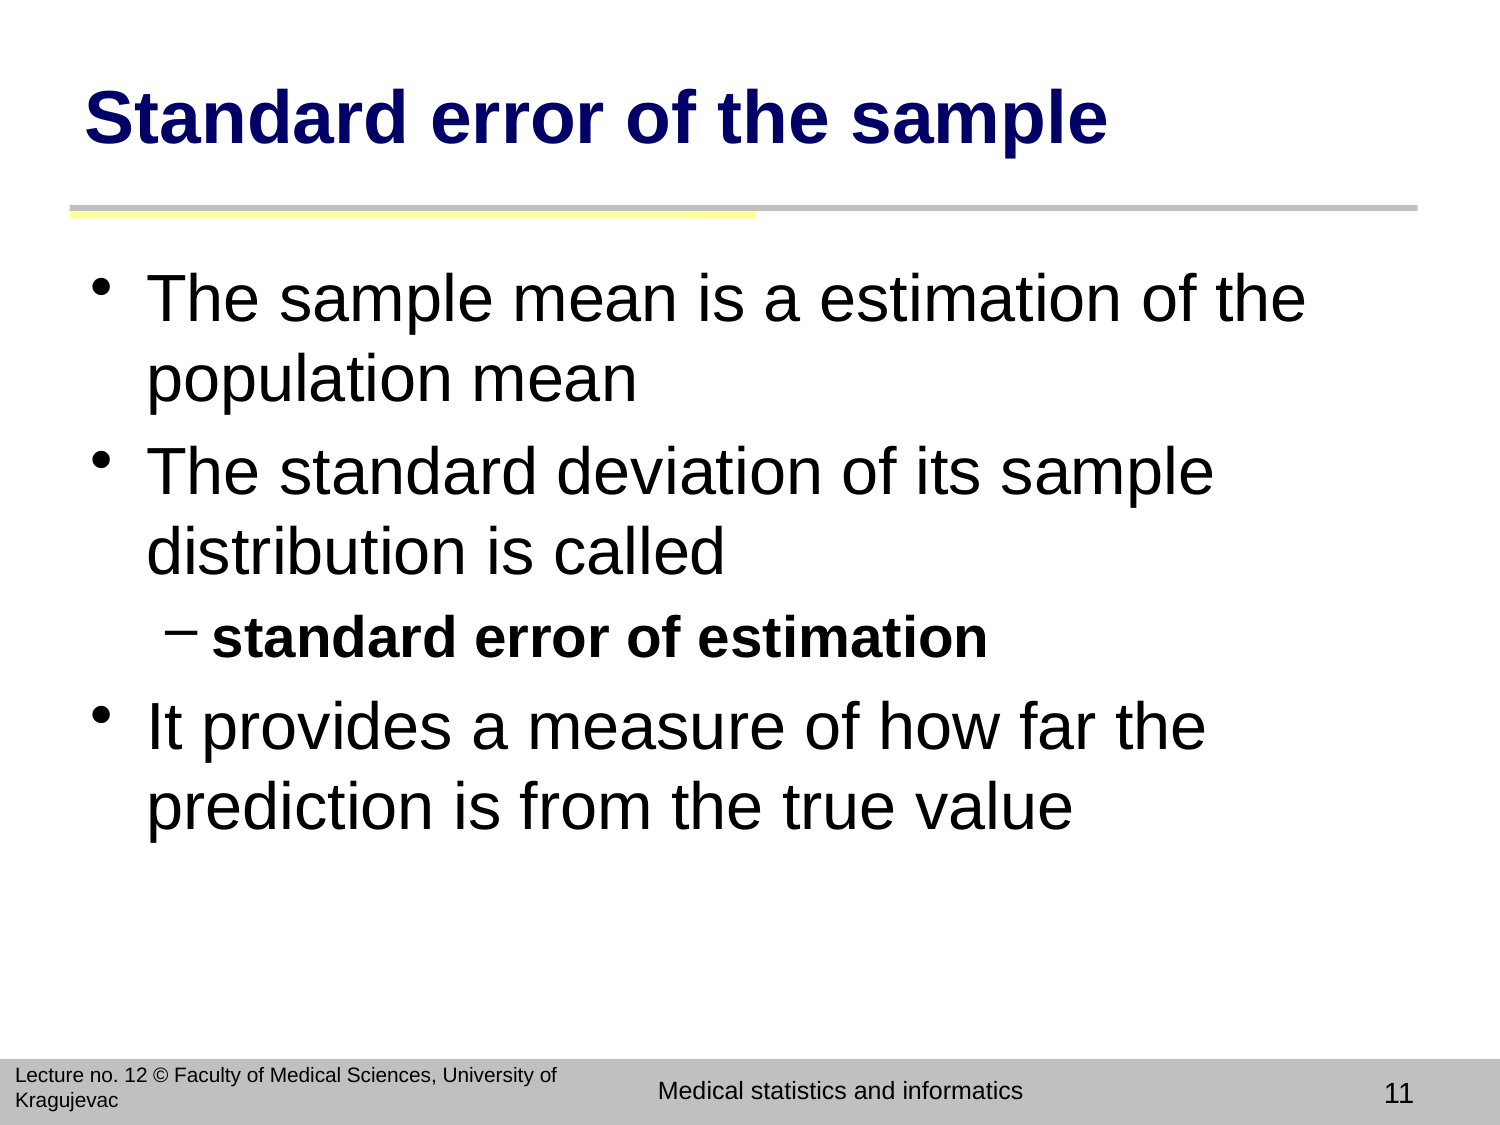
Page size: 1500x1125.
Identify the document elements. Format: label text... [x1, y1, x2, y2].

footer Medical statistics and informatics [512, 1066, 1170, 1125]
slide_number 11 [1181, 1066, 1430, 1125]
title Standard error of the sample [69, 19, 1426, 208]
list The sample mean is a estimation of the population mean The standard deviation of its sample distribution is called standard error of estimation It provides a measure of how far the prediction is from the true value [74, 246, 1426, 1023]
slide_number Lecture no. 12 © Faculty of Medical Sciences, University of Kragujevac [0, 1053, 601, 1108]
